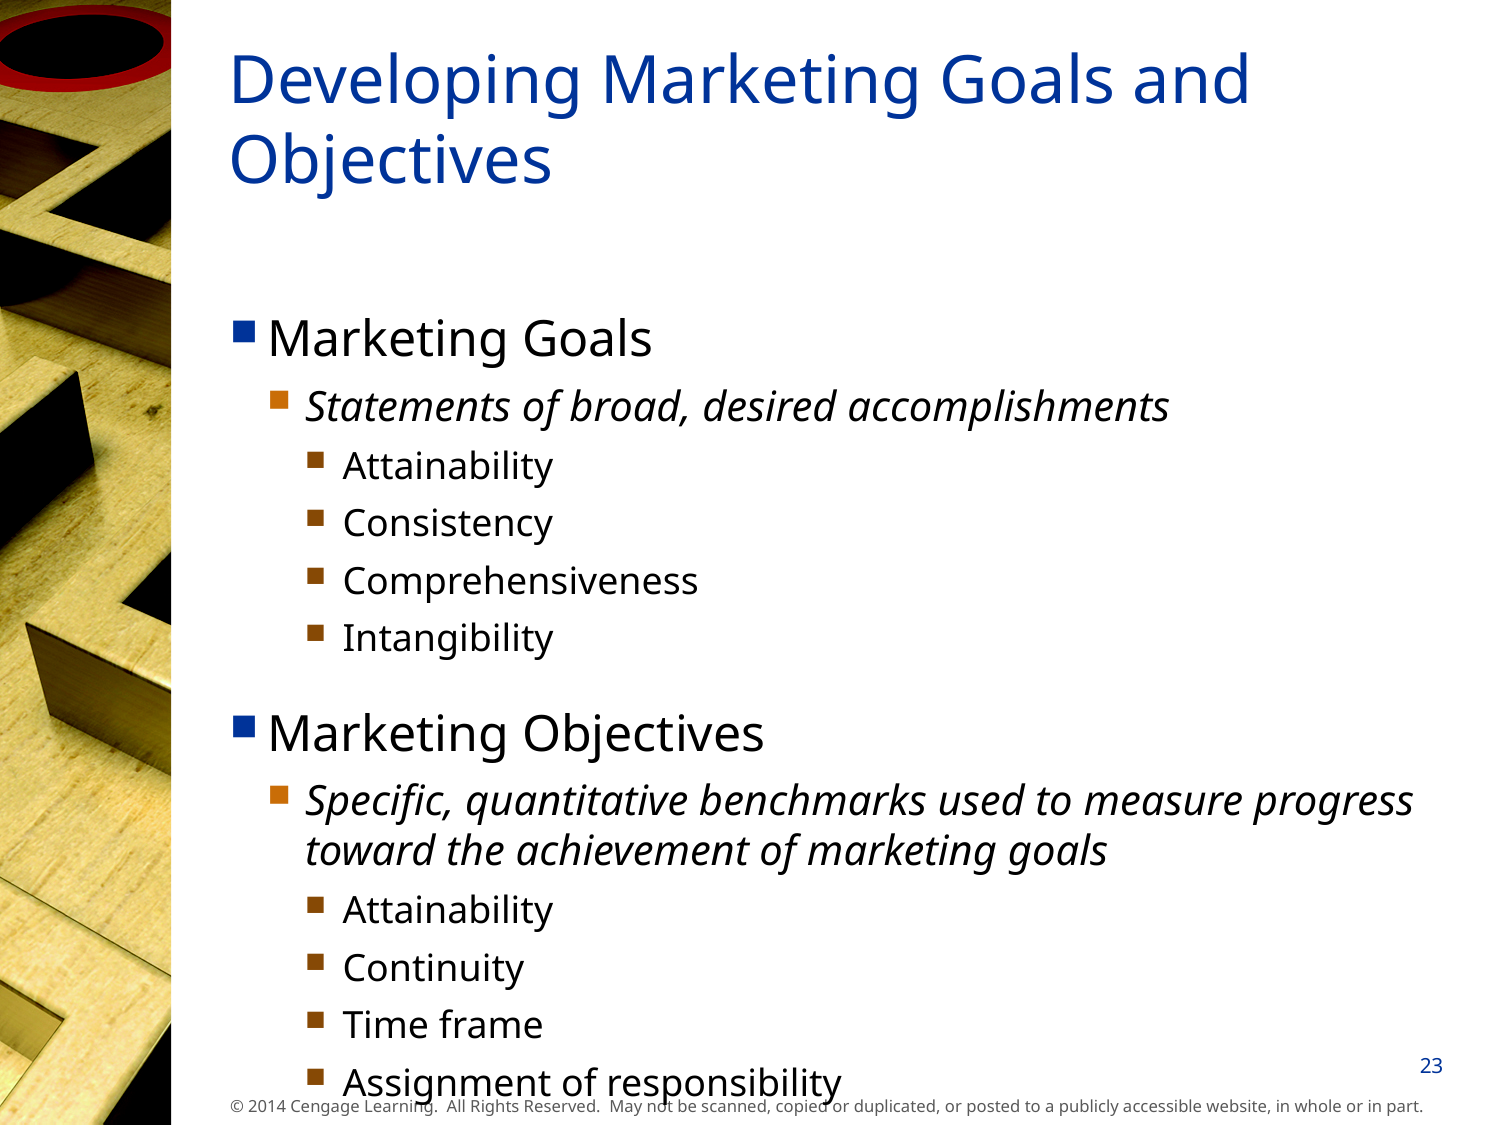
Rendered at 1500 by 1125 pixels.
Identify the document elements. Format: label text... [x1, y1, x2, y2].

title Developing Marketing Goals and Objectives [213, 29, 1454, 213]
slide_number 23 [1386, 1037, 1478, 1097]
picture [0, 0, 172, 1125]
list Marketing Goals Statements of broad, desired accomplishments Attainability Consistency Comprehensiveness Intangibility Marketing Objectives Specific, quantitative benchmarks used to measure progress toward the achievement of marketing goals Attainability Continuity Time frame Assignment of responsibility [215, 212, 1478, 1125]
